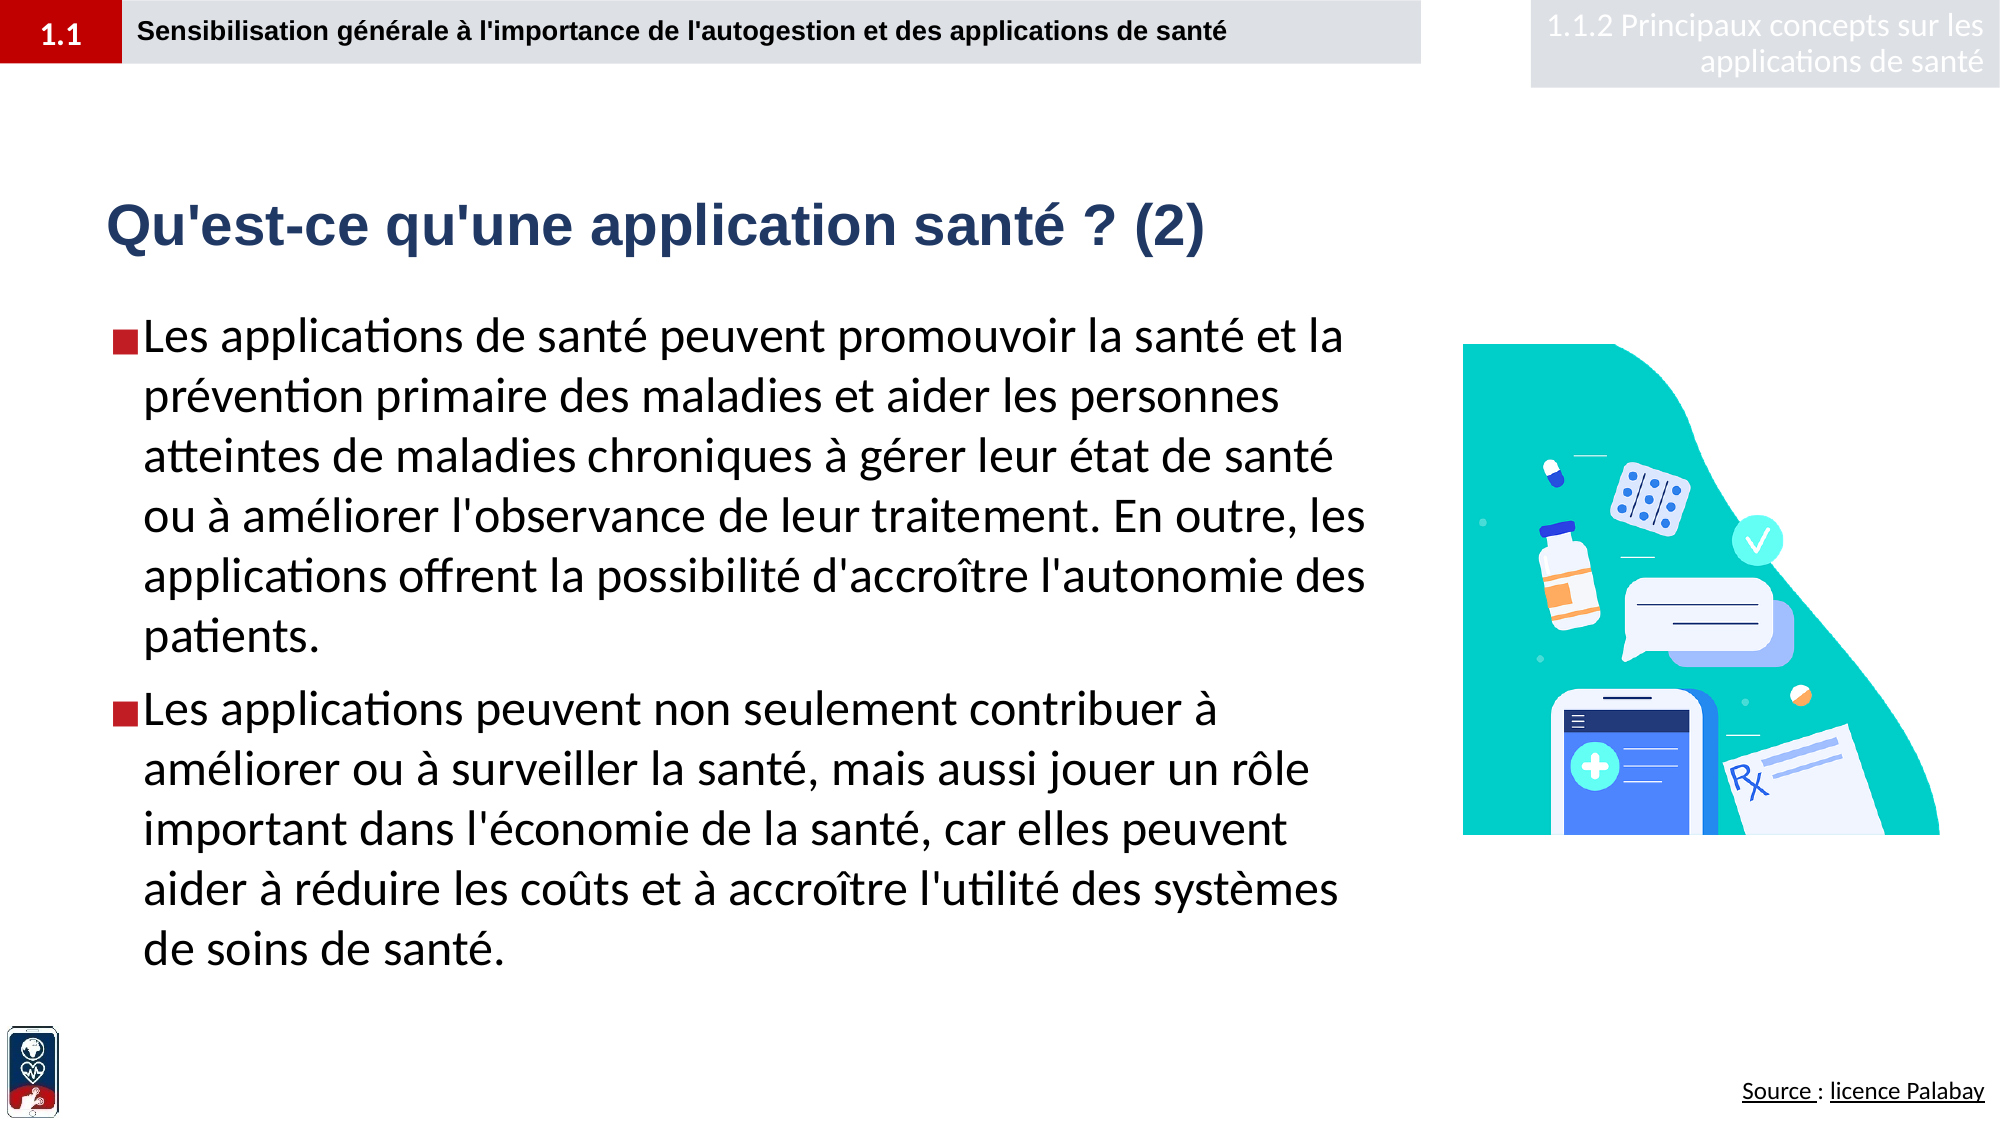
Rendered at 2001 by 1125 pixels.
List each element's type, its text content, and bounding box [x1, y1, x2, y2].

text_box 1.1.2 Principaux concepts sur les applications de santé [1530, 0, 2000, 88]
text_box 1.1 [0, 0, 122, 64]
list Les applications de santé peuvent promouvoir la santé et la prévention primaire des maladies et aider les personnes atteintes de maladies chroniques à gérer leur état de santé ou à améliorer l'observance de leur traitement. En outre, les applications offrent la possibilité d'accroître l'autonomie des patients. Les applications peuvent non seulement contribuer à améliorer ou à surveiller la santé, mais aussi jouer un rôle important dans l'économie de la santé, car elles peuvent aider à réduire les coûts et à accroître l'utilité des systèmes de soins de santé. [91, 295, 1383, 1094]
picture [7, 1026, 59, 1118]
picture [1462, 344, 1940, 835]
text_box Sensibilisation générale à l'importance de l'autogestion et des applications de santé [122, 0, 1421, 64]
text_box Source : licence Palabay [560, 1066, 2000, 1112]
title Qu'est-ce qu'une application santé ? (2) [91, 177, 1906, 277]
